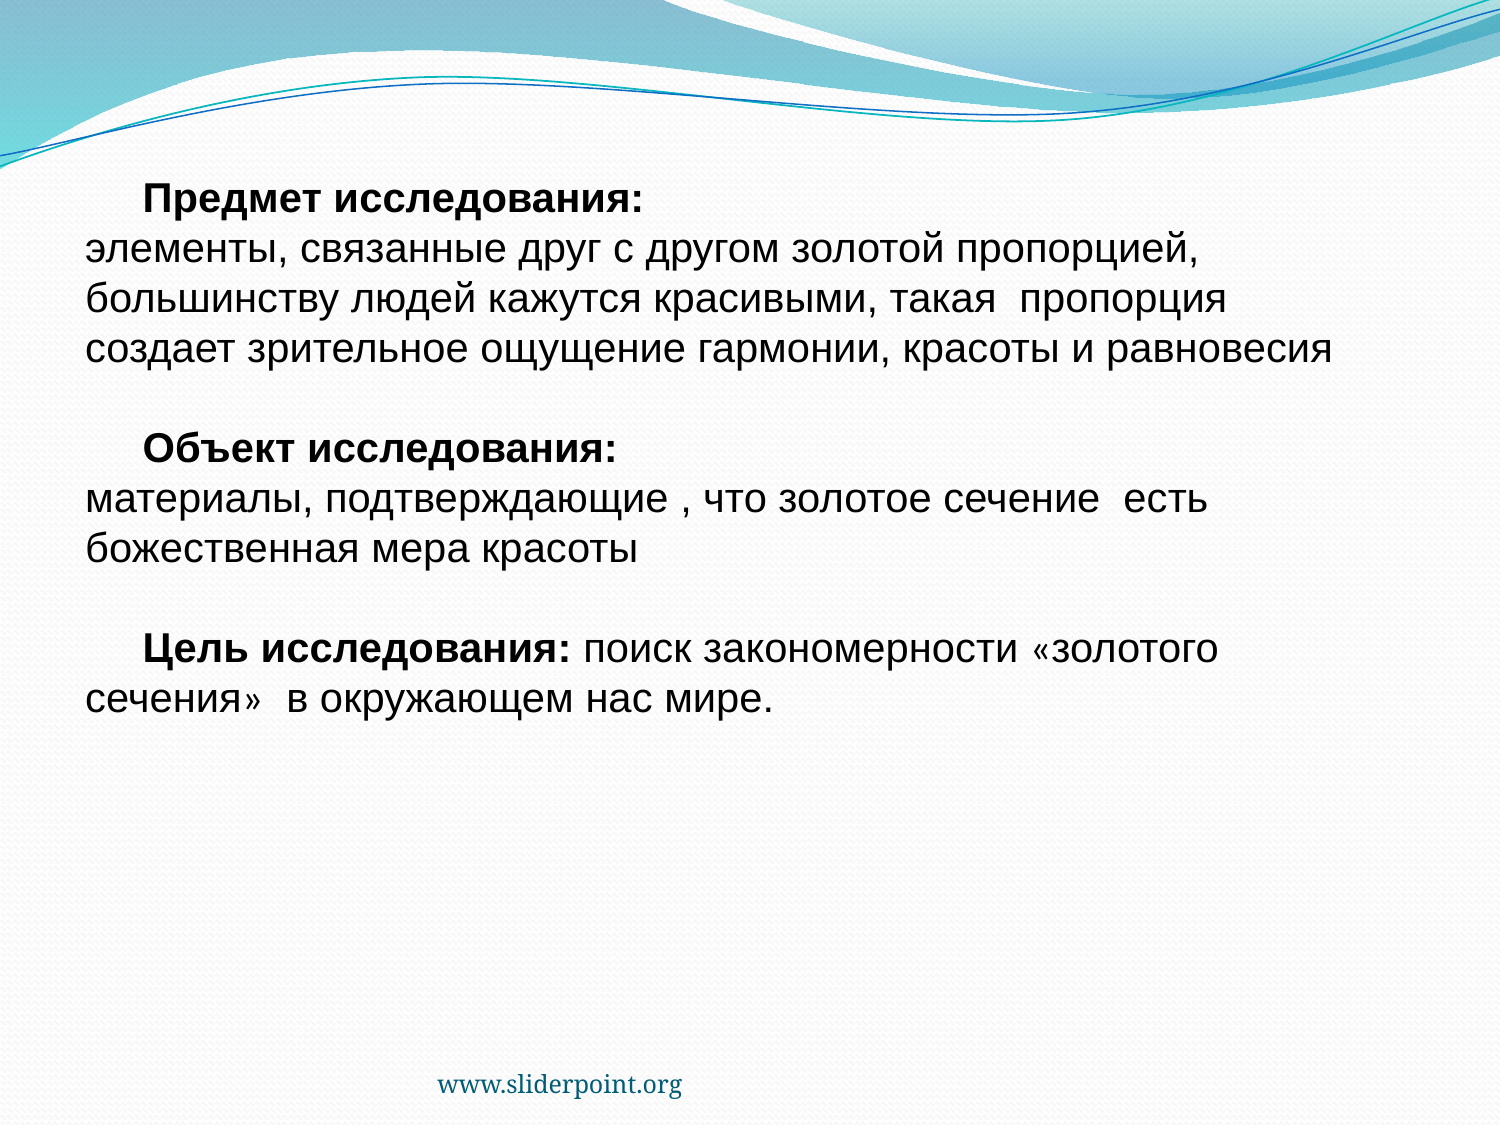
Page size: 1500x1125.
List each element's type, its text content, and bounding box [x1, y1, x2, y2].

footer www.sliderpoint.org [437, 1042, 988, 1103]
text_box Предмет исследования: элементы, связанные друг с другом золотой пропорцией, большинству людей кажутся красивыми, такая пропорция создает зрительное ощущение гармонии, красоты и равновесия Объект исследования: материалы, подтверждающие , что золотое сечение есть божественная мера красоты Цель исследования: поиск закономерности «золотого сечения» в окружающем нас мире. [70, 73, 1380, 729]
